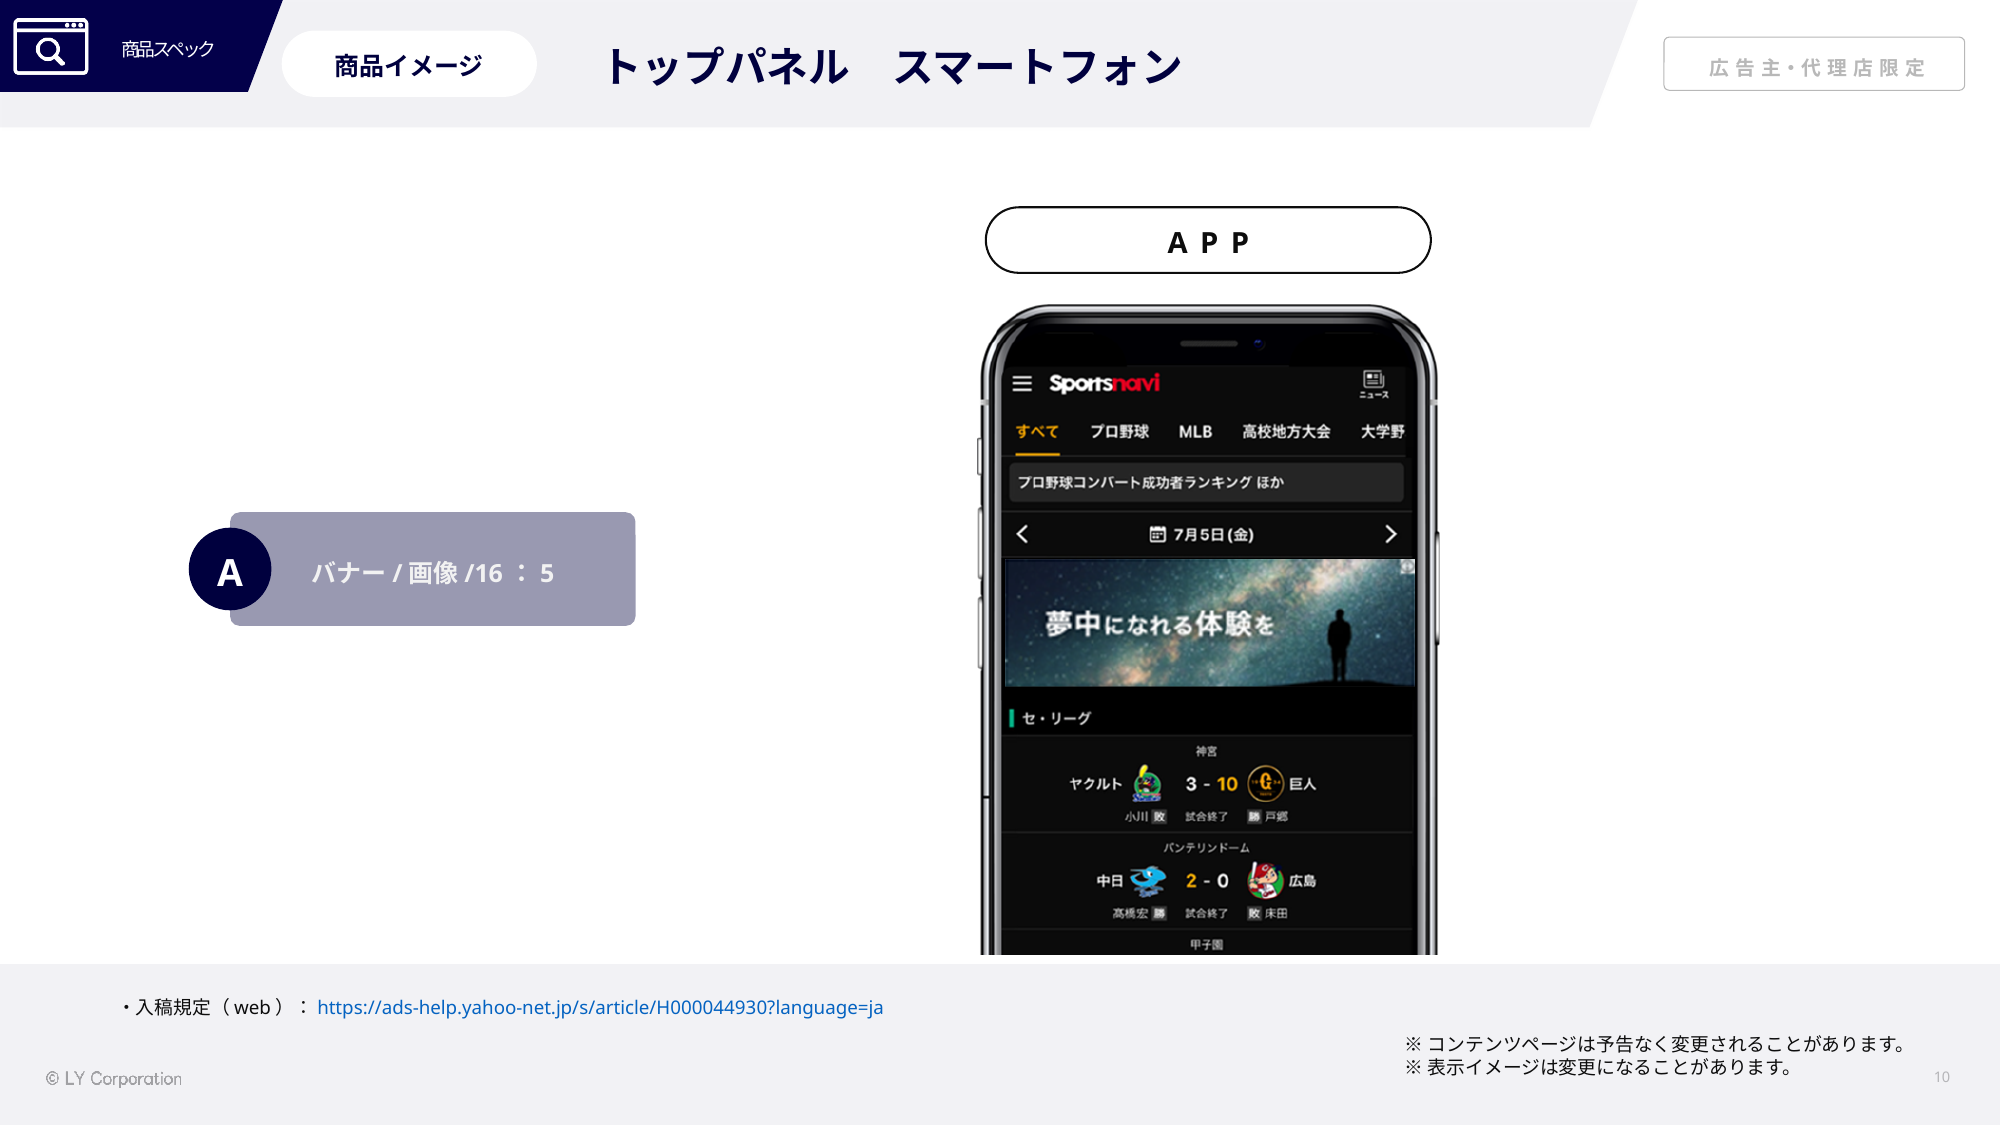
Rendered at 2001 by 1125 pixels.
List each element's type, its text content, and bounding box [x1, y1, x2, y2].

text_box APP [985, 207, 1431, 273]
text_box ・入稿規定（web）：https://ads-help.yahoo-net.jp/s/article/H000044930?language=ja [102, 982, 1577, 1029]
text_box バナー/画像/16：5 [229, 511, 637, 627]
list トップパネル スマートフォン [600, 41, 1242, 97]
text_box ※コンテンツページは予告なく変更されることがあります。 ※表示イメージは変更になることがあります。 [1404, 1033, 1914, 1079]
picture [46, 1071, 181, 1088]
text_box A [187, 526, 273, 612]
text_box 商品イメージ [280, 29, 538, 98]
picture [977, 304, 1440, 955]
picture [9, 5, 92, 87]
list 商品スペック [97, 13, 240, 81]
